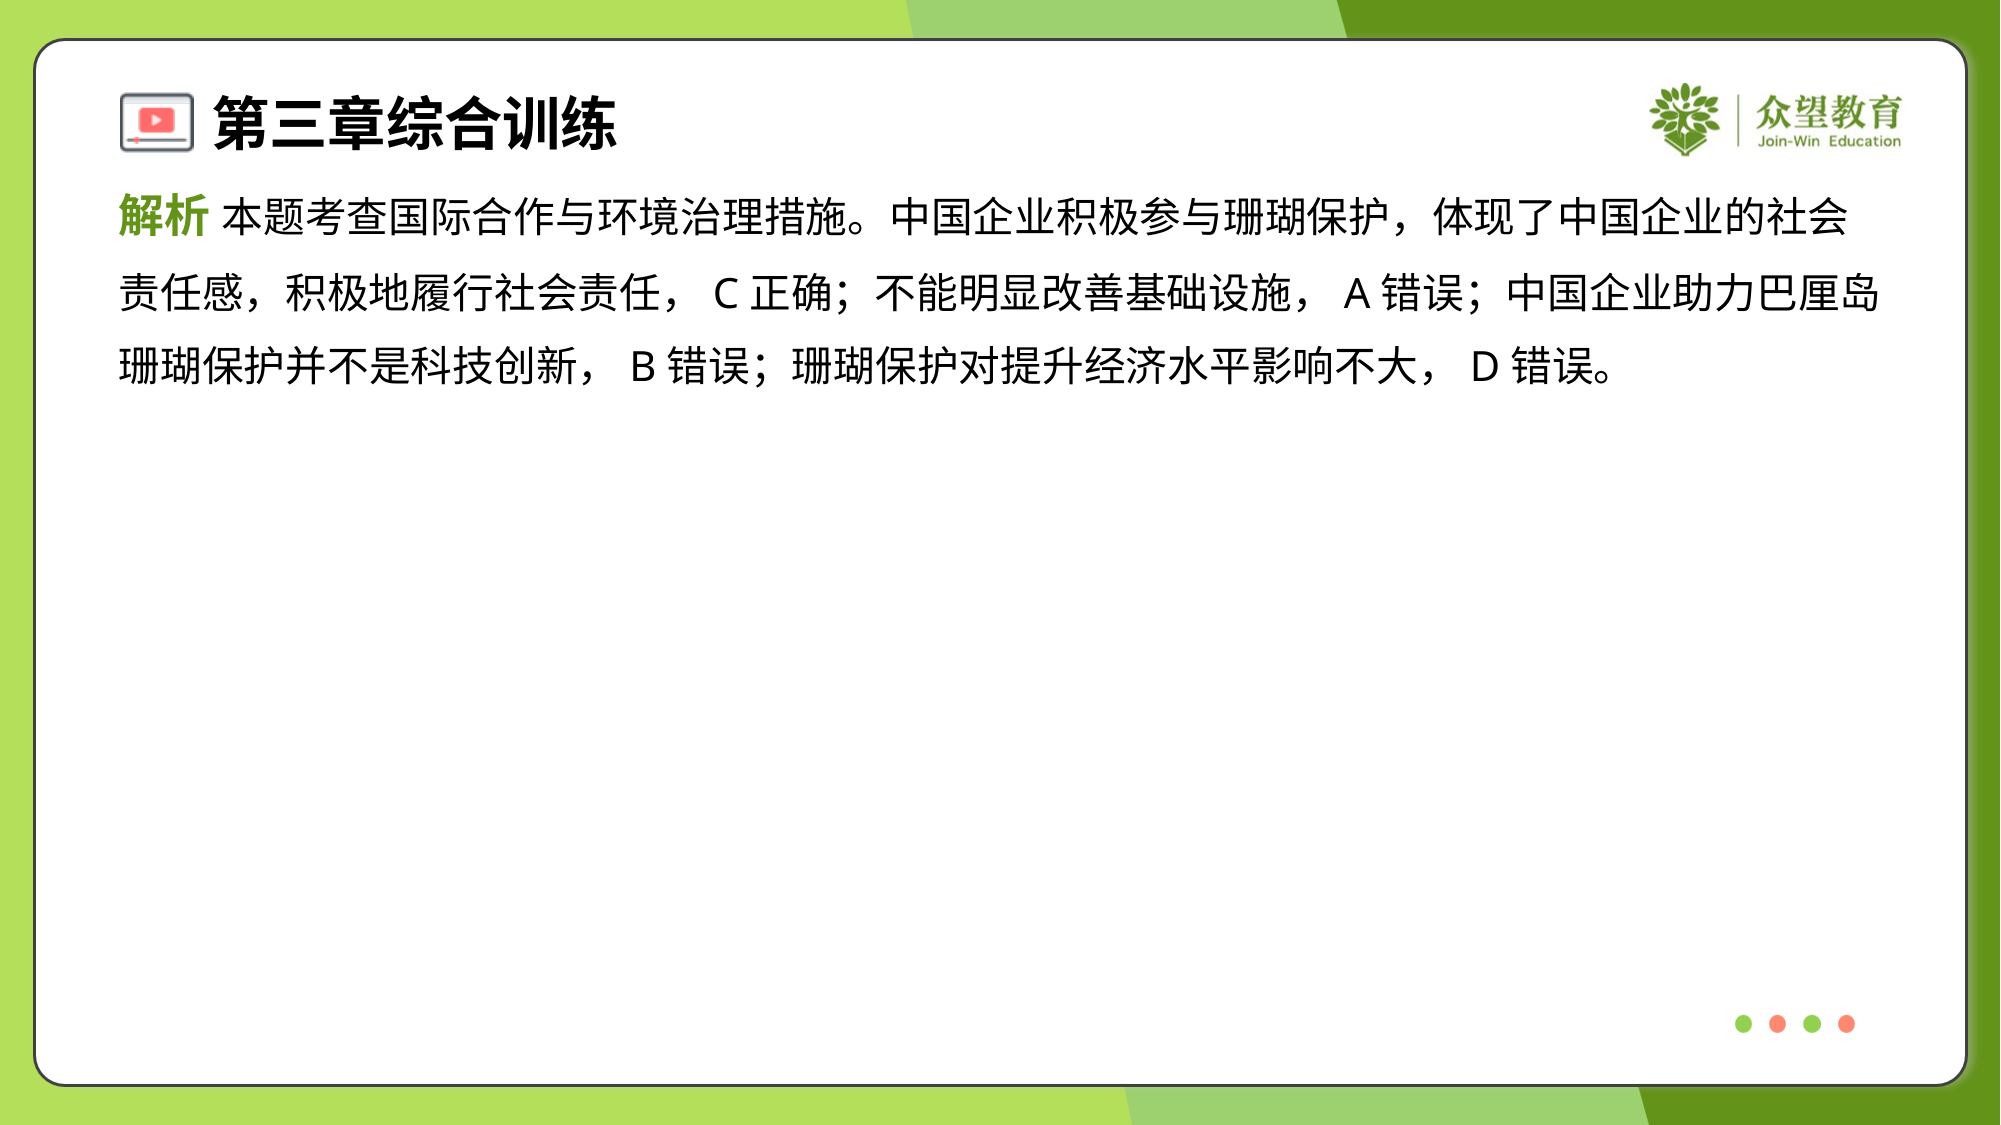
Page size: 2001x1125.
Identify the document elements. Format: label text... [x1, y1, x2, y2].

picture [0, 0, 2000, 1125]
text_box 解析 本题考查国际合作与环境治理措施。中国企业积极参与珊瑚保护，体现了中国企业的社会 责任感，积极地履行社会责任，C正确；不能明显改善基础设施，A错误；中国企业助力巴厘岛 珊瑚保护并不是科技创新，B错误；珊瑚保护对提升经济水平影响不大，D错误。 [118, 164, 1883, 383]
